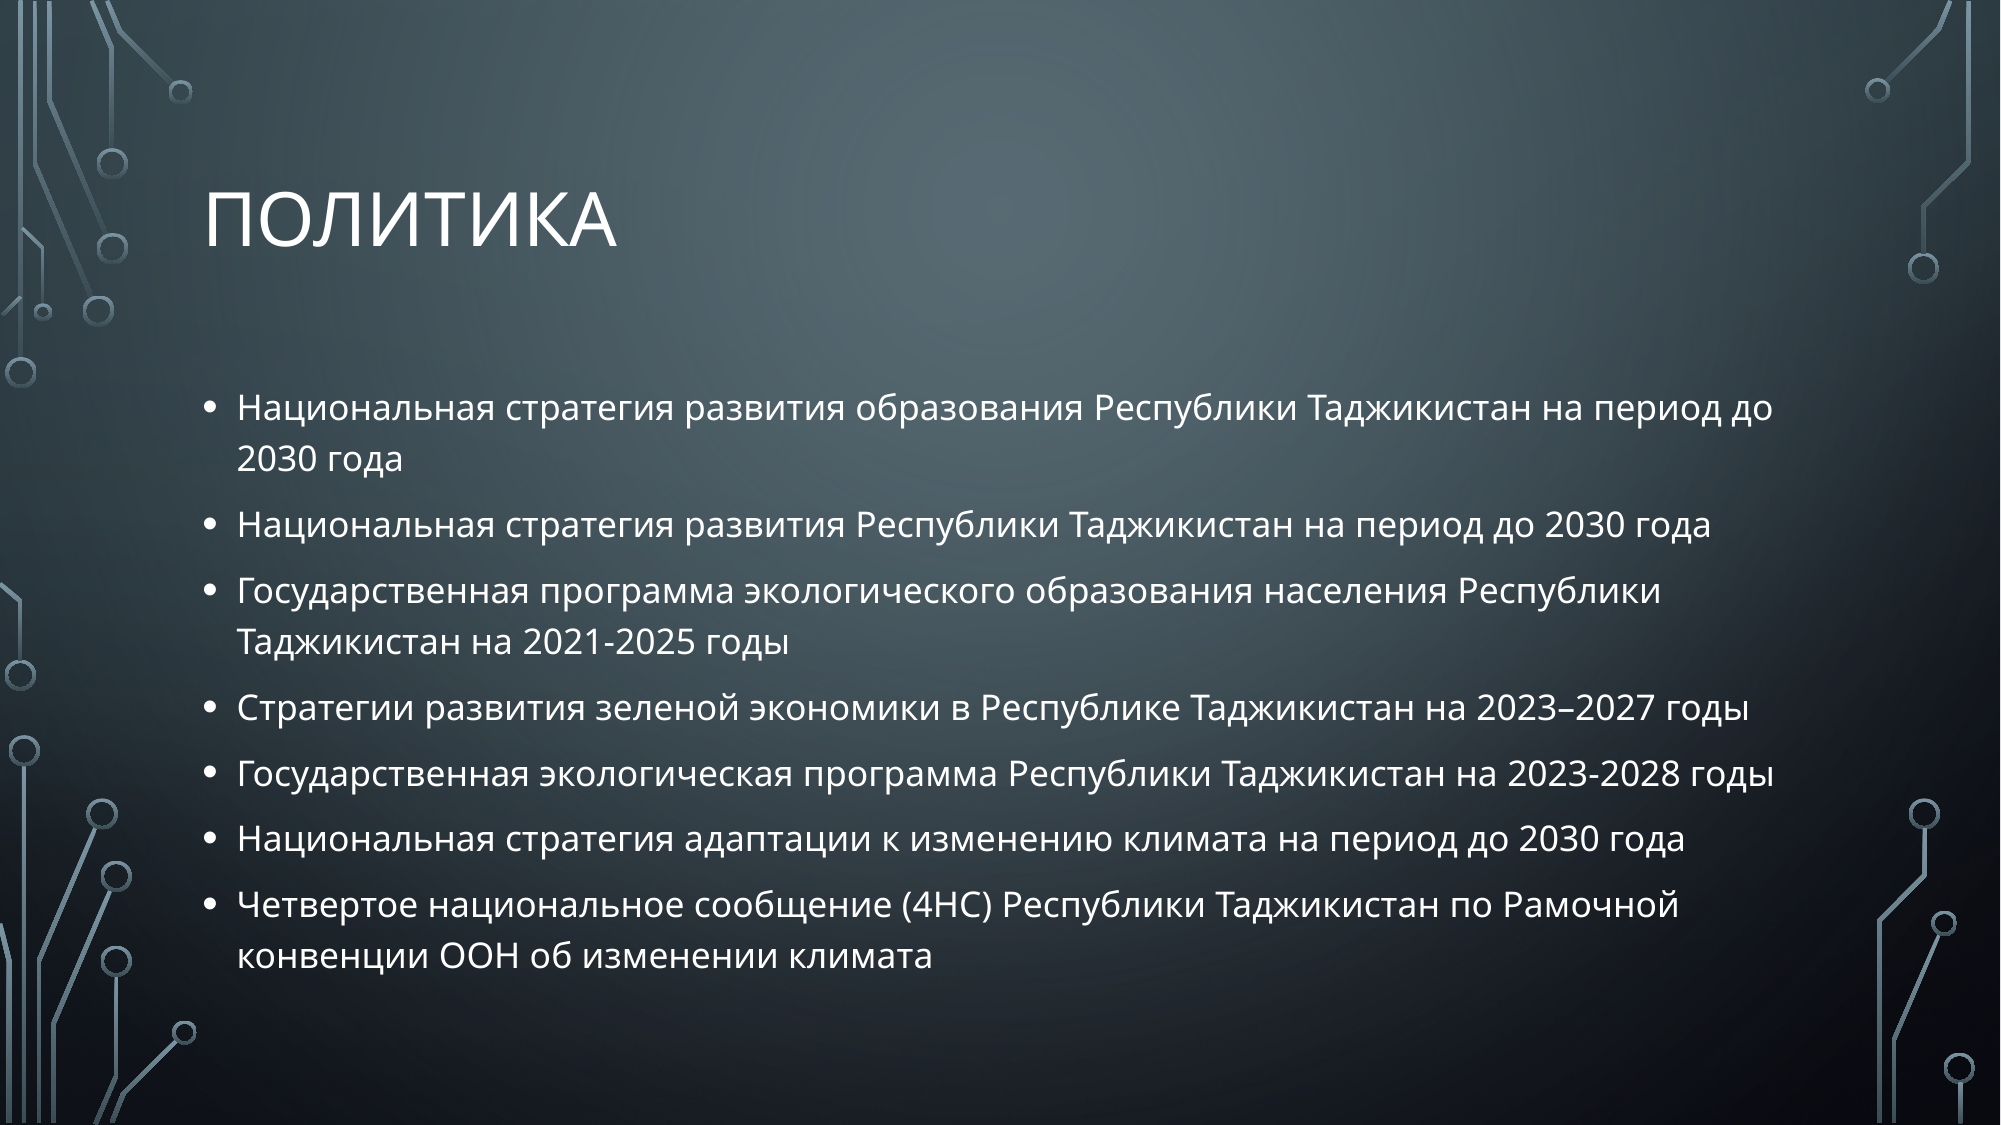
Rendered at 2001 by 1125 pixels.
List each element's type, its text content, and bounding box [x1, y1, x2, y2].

title политика [187, 101, 1813, 344]
list Национальная стратегия развития образования Республики Таджикистан на период до 2030 года Национальная стратегия развития Республики Таджикистан на период до 2030 года Государственная программа экологического образования населения Республики Таджикистан на 2021-2025 годы Стратегии развития зеленой экономики в Республике Таджикистан на 2023–2027 годы Государственная экологическая программа Республики Таджикистан на 2023-2028 годы Национальная стратегия адаптации к изменению климата на период до 2030 года Четвертое национальное сообщение (4НС) Республики Таджикистан по Рамочной конвенции ООН об изменении климата [187, 369, 1813, 1038]
